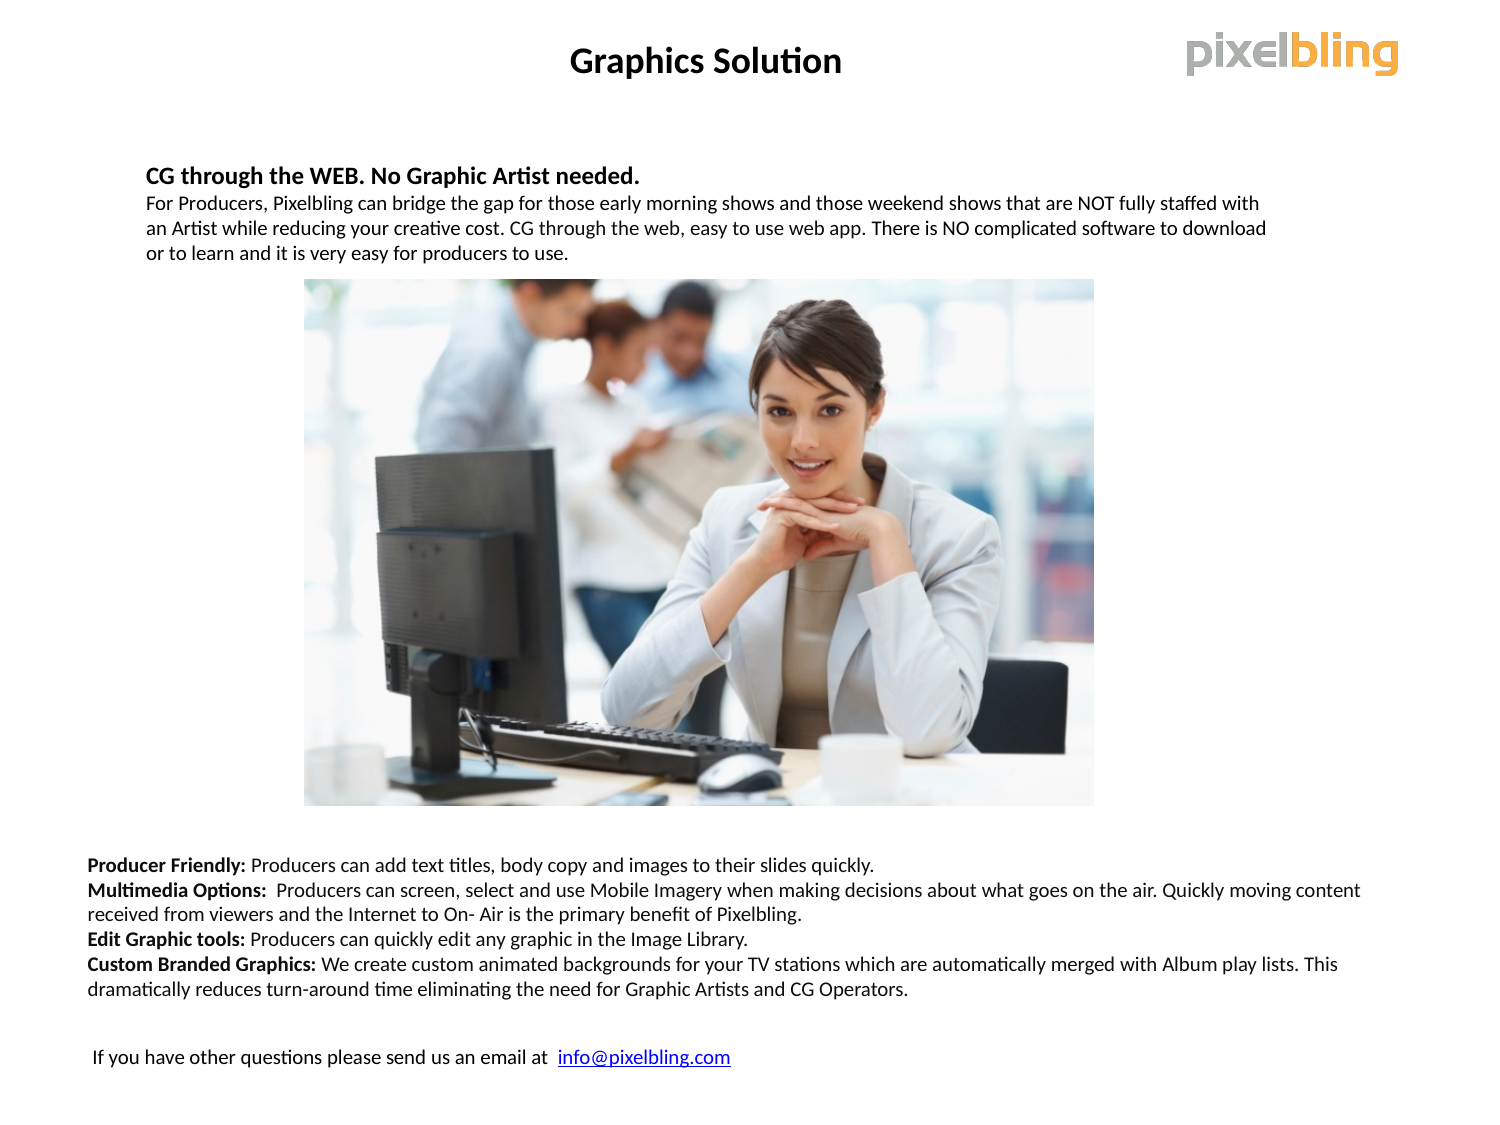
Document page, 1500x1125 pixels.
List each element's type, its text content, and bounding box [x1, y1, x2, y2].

picture [303, 279, 1094, 807]
picture [1187, 32, 1398, 76]
text_box Producer Friendly: Producers can add text titles, body copy and images to their slides quickly. Multimedia Options: Producers can screen, select and use Mobile Imagery when making decisions about what goes on the air. Quickly moving content received from viewers and the Internet to On- Air is the primary benefit of Pixelbling. Edit Graphic tools: Producers can quickly edit any graphic in the Image Library. Custom Branded Graphics: We create custom animated backgrounds for your TV stations which are automatically merged with Album play lists. This dramatically reduces turn-around time eliminating the need for Graphic Artists and CG Operators. [72, 843, 1442, 1034]
text_box Graphics Solution [249, 28, 1163, 89]
text_box CG through the WEB. No Graphic Artist needed. For Producers, Pixelbling can bridge the gap for those early morning shows and those weekend shows that are NOT fully staffed with an Artist while reducing your creative cost. CG through the web, easy to use web app. There is NO complicated software to download or to learn and it is very easy for producers to use. [131, 152, 1292, 297]
text_box If you have other questions please send us an email at info@pixelbling.com [77, 1036, 797, 1076]
